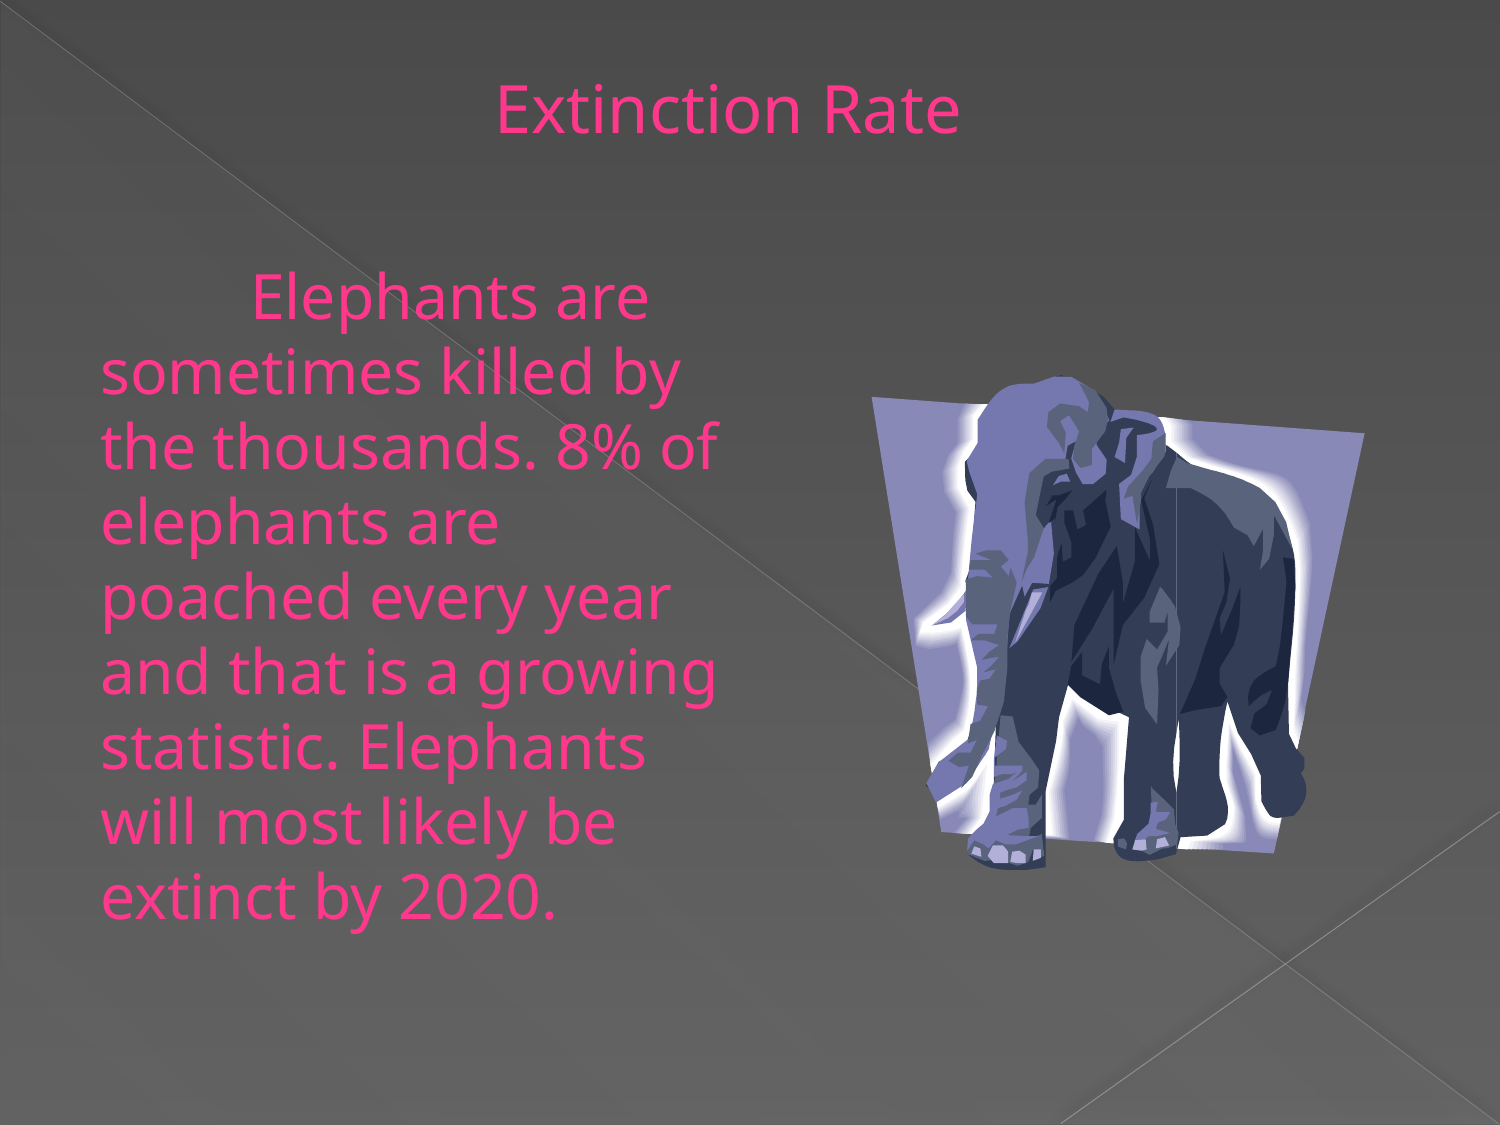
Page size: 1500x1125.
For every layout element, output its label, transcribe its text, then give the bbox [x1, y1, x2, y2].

list Elephants are sometimes killed by the thousands. 8% of elephants are poached every year and that is a growing statistic. Elephants will most likely be extinct by 2020. [75, 249, 750, 1000]
text_box Extinction Rate [97, 59, 1360, 154]
picture [871, 374, 1365, 873]
